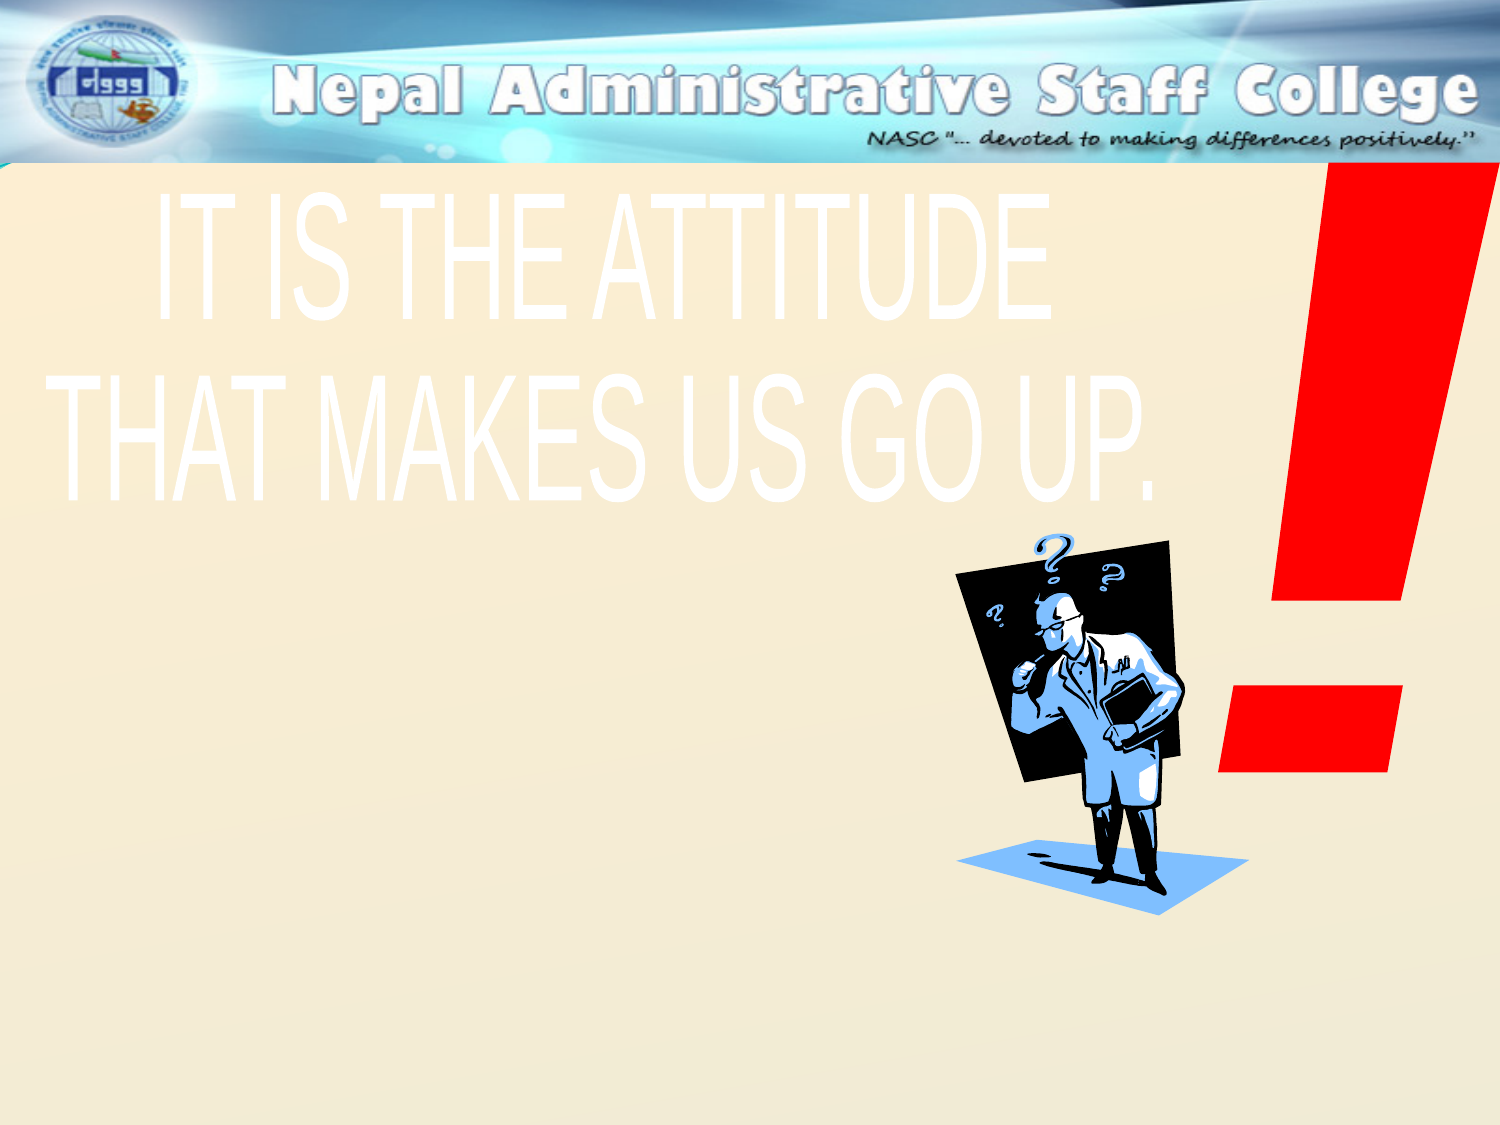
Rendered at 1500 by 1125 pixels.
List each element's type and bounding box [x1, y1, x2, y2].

picture [0, 0, 1500, 163]
picture [955, 532, 1250, 916]
